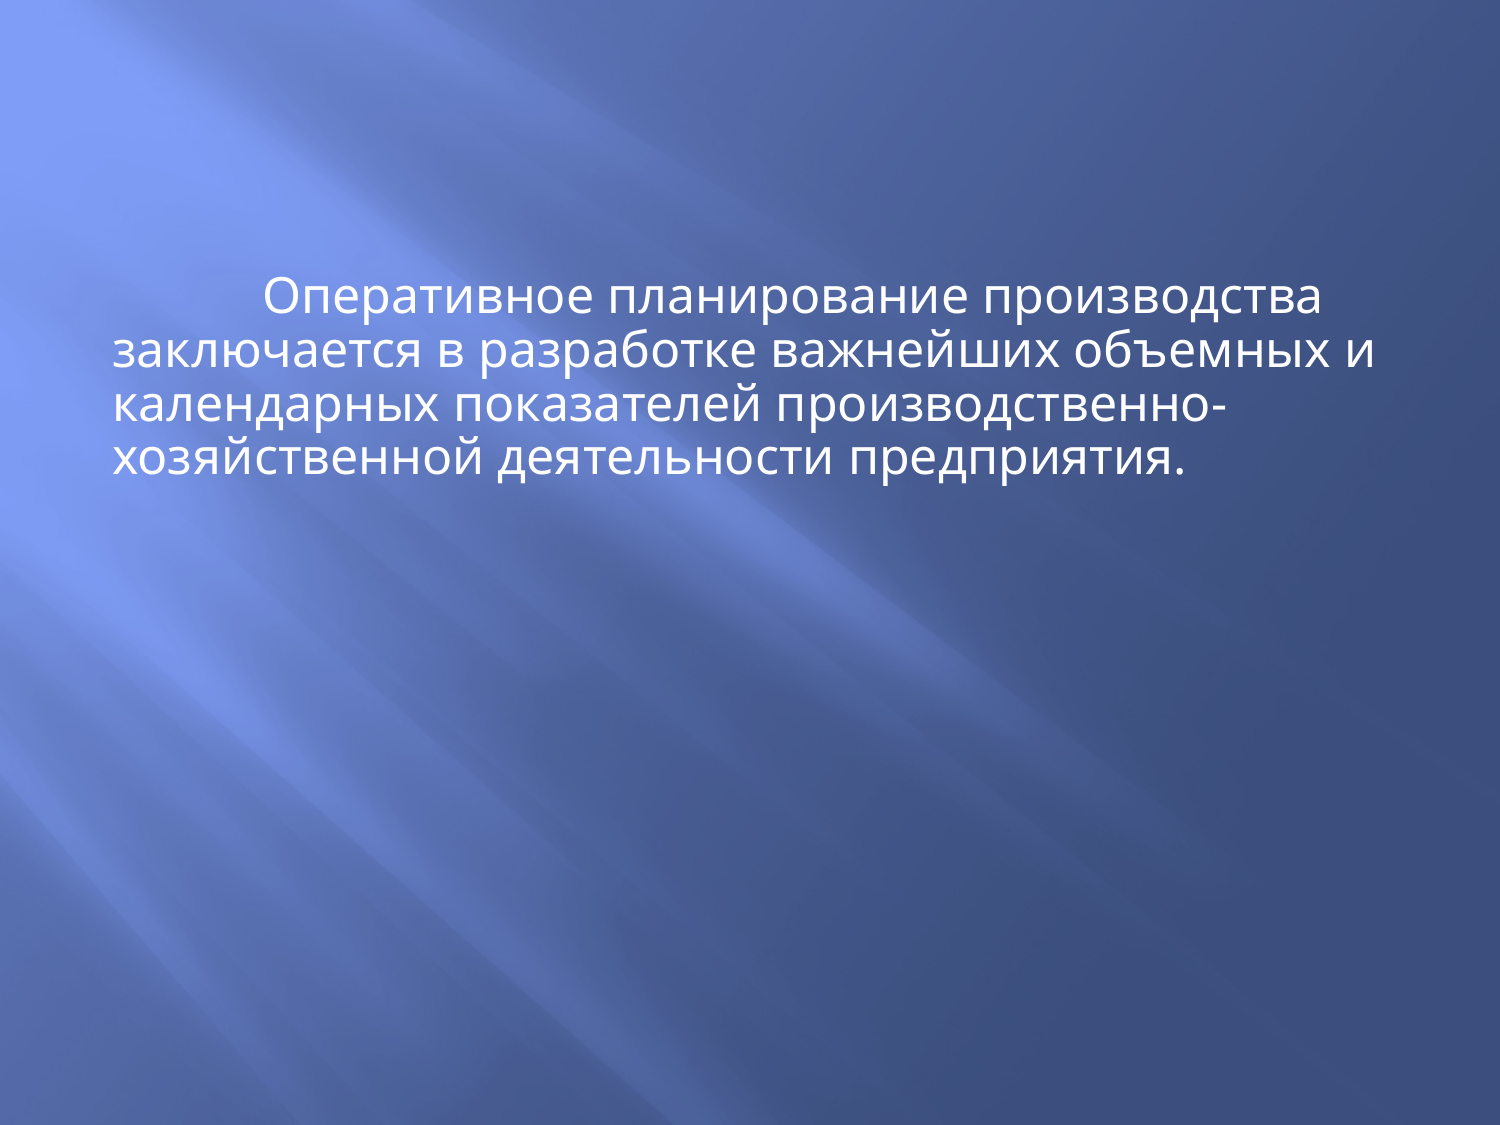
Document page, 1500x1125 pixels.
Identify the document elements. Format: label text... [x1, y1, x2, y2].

list Оперативное планирование производства заключается в разработке важнейших объемных и календарных показателей производственно-хозяйственной деятельности предприятия. [74, 262, 1426, 1036]
